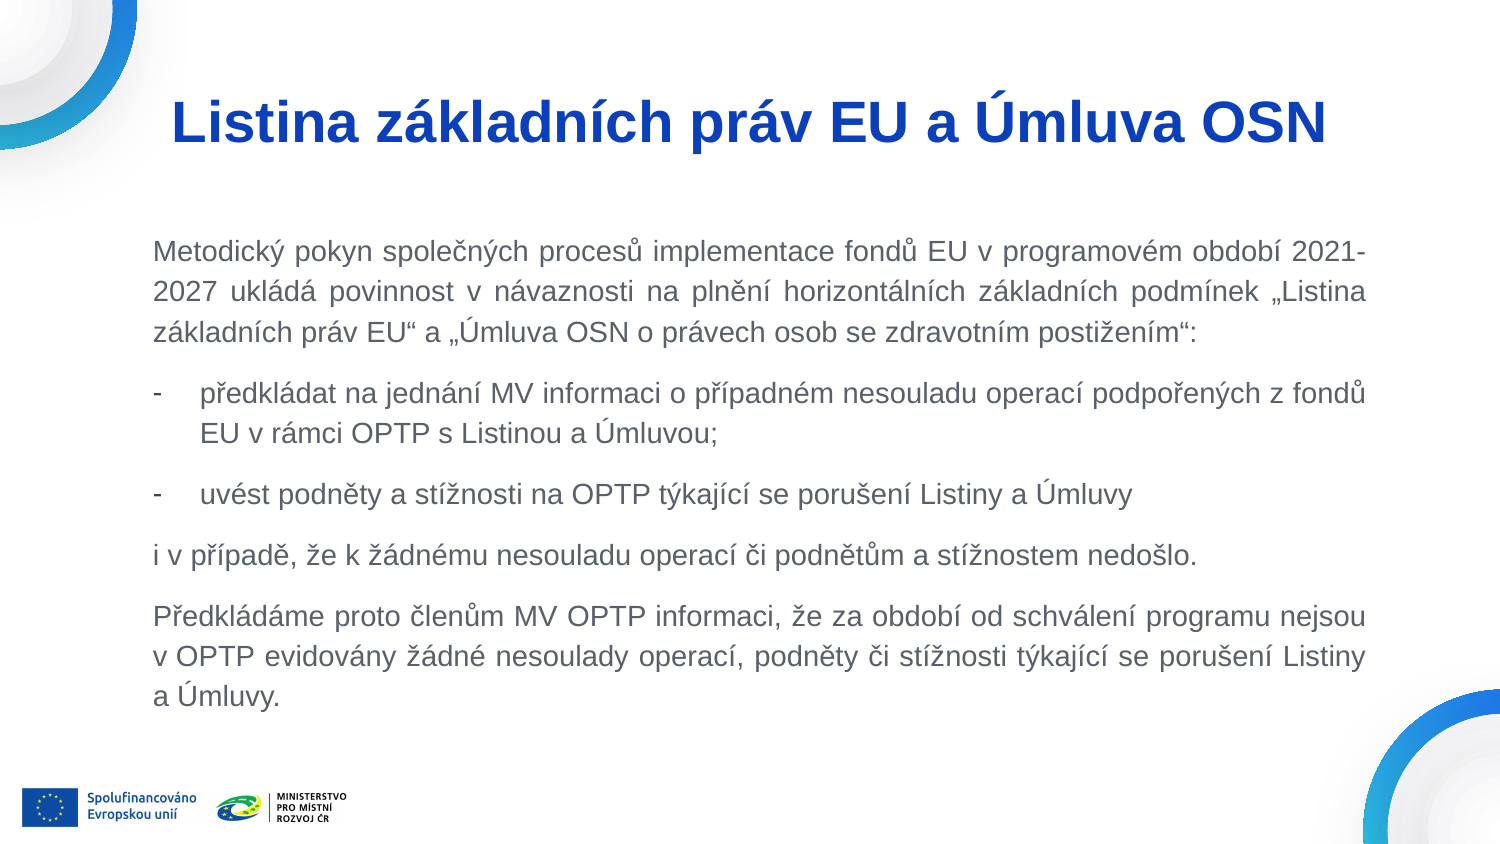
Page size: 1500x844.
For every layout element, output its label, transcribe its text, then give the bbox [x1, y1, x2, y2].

picture [21, 787, 349, 828]
subtitle Metodický pokyn společných procesů implementace fondů EU v programovém období 2021-2027 ukládá povinnost v návaznosti na plnění horizontálních základních podmínek „Listina základních práv EU“ a „Úmluva OSN o právech osob se zdravotním postižením“: předkládat na jednání MV informaci o případném nesouladu operací podpořených z fondů EU v rámci OPTP s Listinou a Úmluvou; uvést podněty a stížnosti na OPTP týkající se porušení Listiny a Úmluvy i v případě, že k žádnému nesouladu operací či podnětům a stížnostem nedošlo. Předkládáme proto členům MV OPTP informaci, že za období od schválení programu nejsou v OPTP evidovány žádné nesoulady operací, podněty či stížnosti týkající se porušení Listiny a Úmluvy. [116, 189, 1383, 751]
title Listina základních práv EU a Úmluva OSN [116, 88, 1383, 150]
